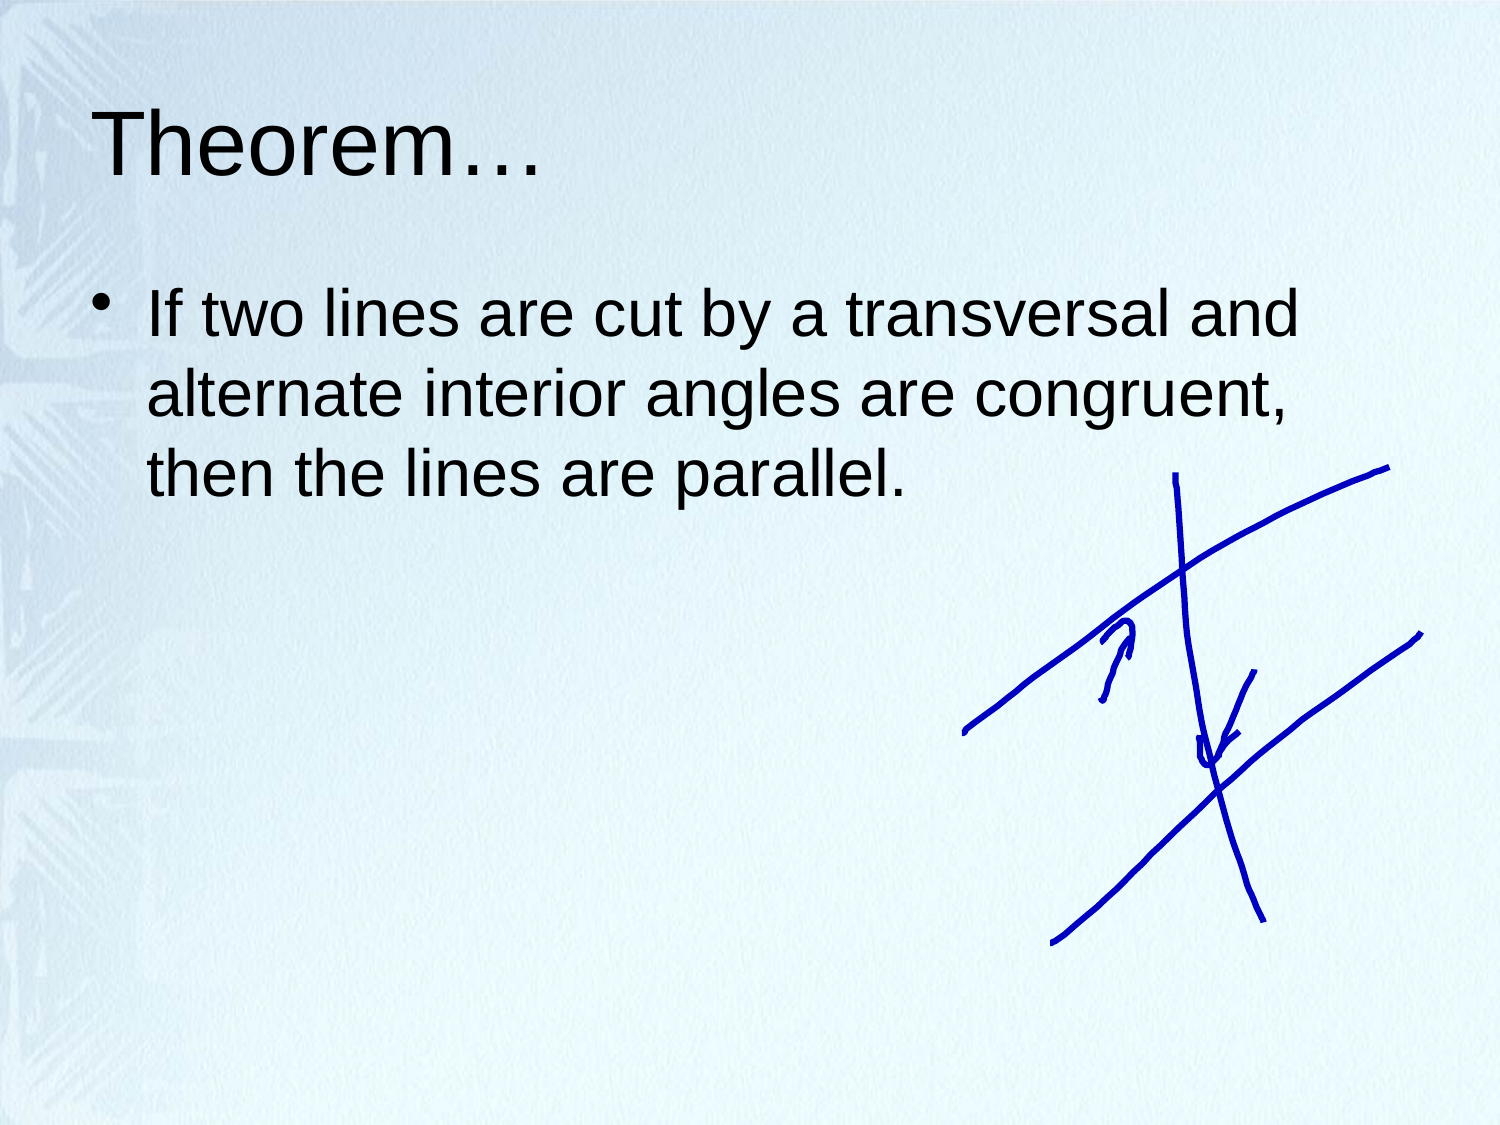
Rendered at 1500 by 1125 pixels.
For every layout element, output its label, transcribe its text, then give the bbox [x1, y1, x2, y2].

text_box [1050, 790, 1220, 944]
picture [0, 0, 1500, 1125]
text_box [1174, 472, 1226, 734]
text_box [961, 569, 1183, 734]
text_box [1198, 730, 1240, 766]
text_box [1101, 619, 1134, 659]
text_box [1235, 631, 1422, 786]
text_box [1225, 669, 1256, 732]
text_box [1211, 742, 1265, 923]
list If two lines are cut by a transversal and alternate interior angles are congruent, then the lines are parallel. [74, 262, 1426, 1006]
text_box [1099, 654, 1122, 702]
title Theorem… [74, 44, 1426, 233]
text_box [1194, 466, 1390, 587]
